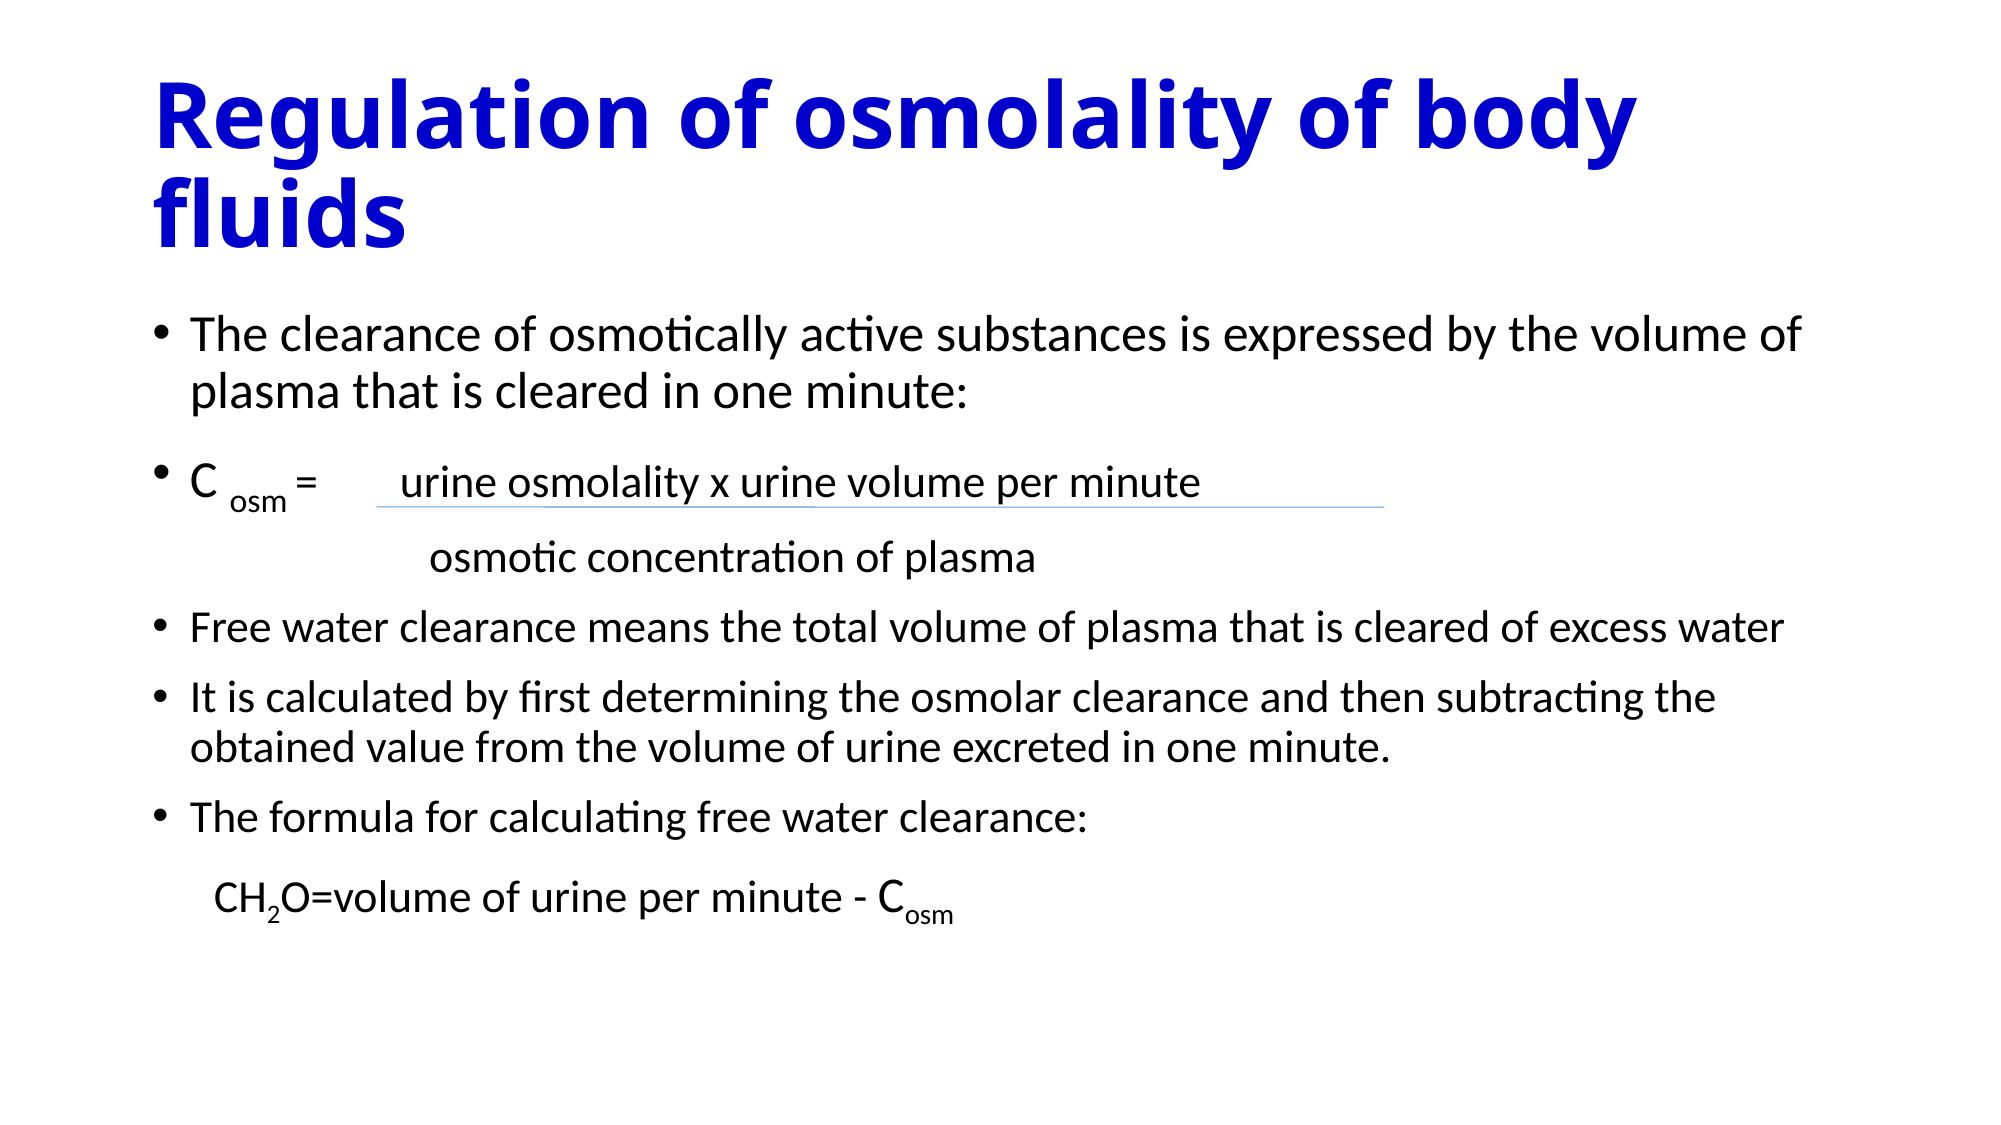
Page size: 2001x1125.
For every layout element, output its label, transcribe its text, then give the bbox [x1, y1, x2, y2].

title Regulation of osmolality of body fluids [137, 59, 1863, 278]
list The clearance of osmotically active substances is expressed by the volume of plasma that is cleared in one minute: C osm = urine osmolality x urine volume per minute osmotic concentration of plasma Free water clearance means the total volume of plasma that is cleared of excess water It is calculated by first determining the osmolar clearance and then subtracting the obtained value from the volume of urine excreted in one minute. The formula for calculating free water clearance: CH2O=volume of urine per minute - Cosm [137, 299, 1863, 1014]
